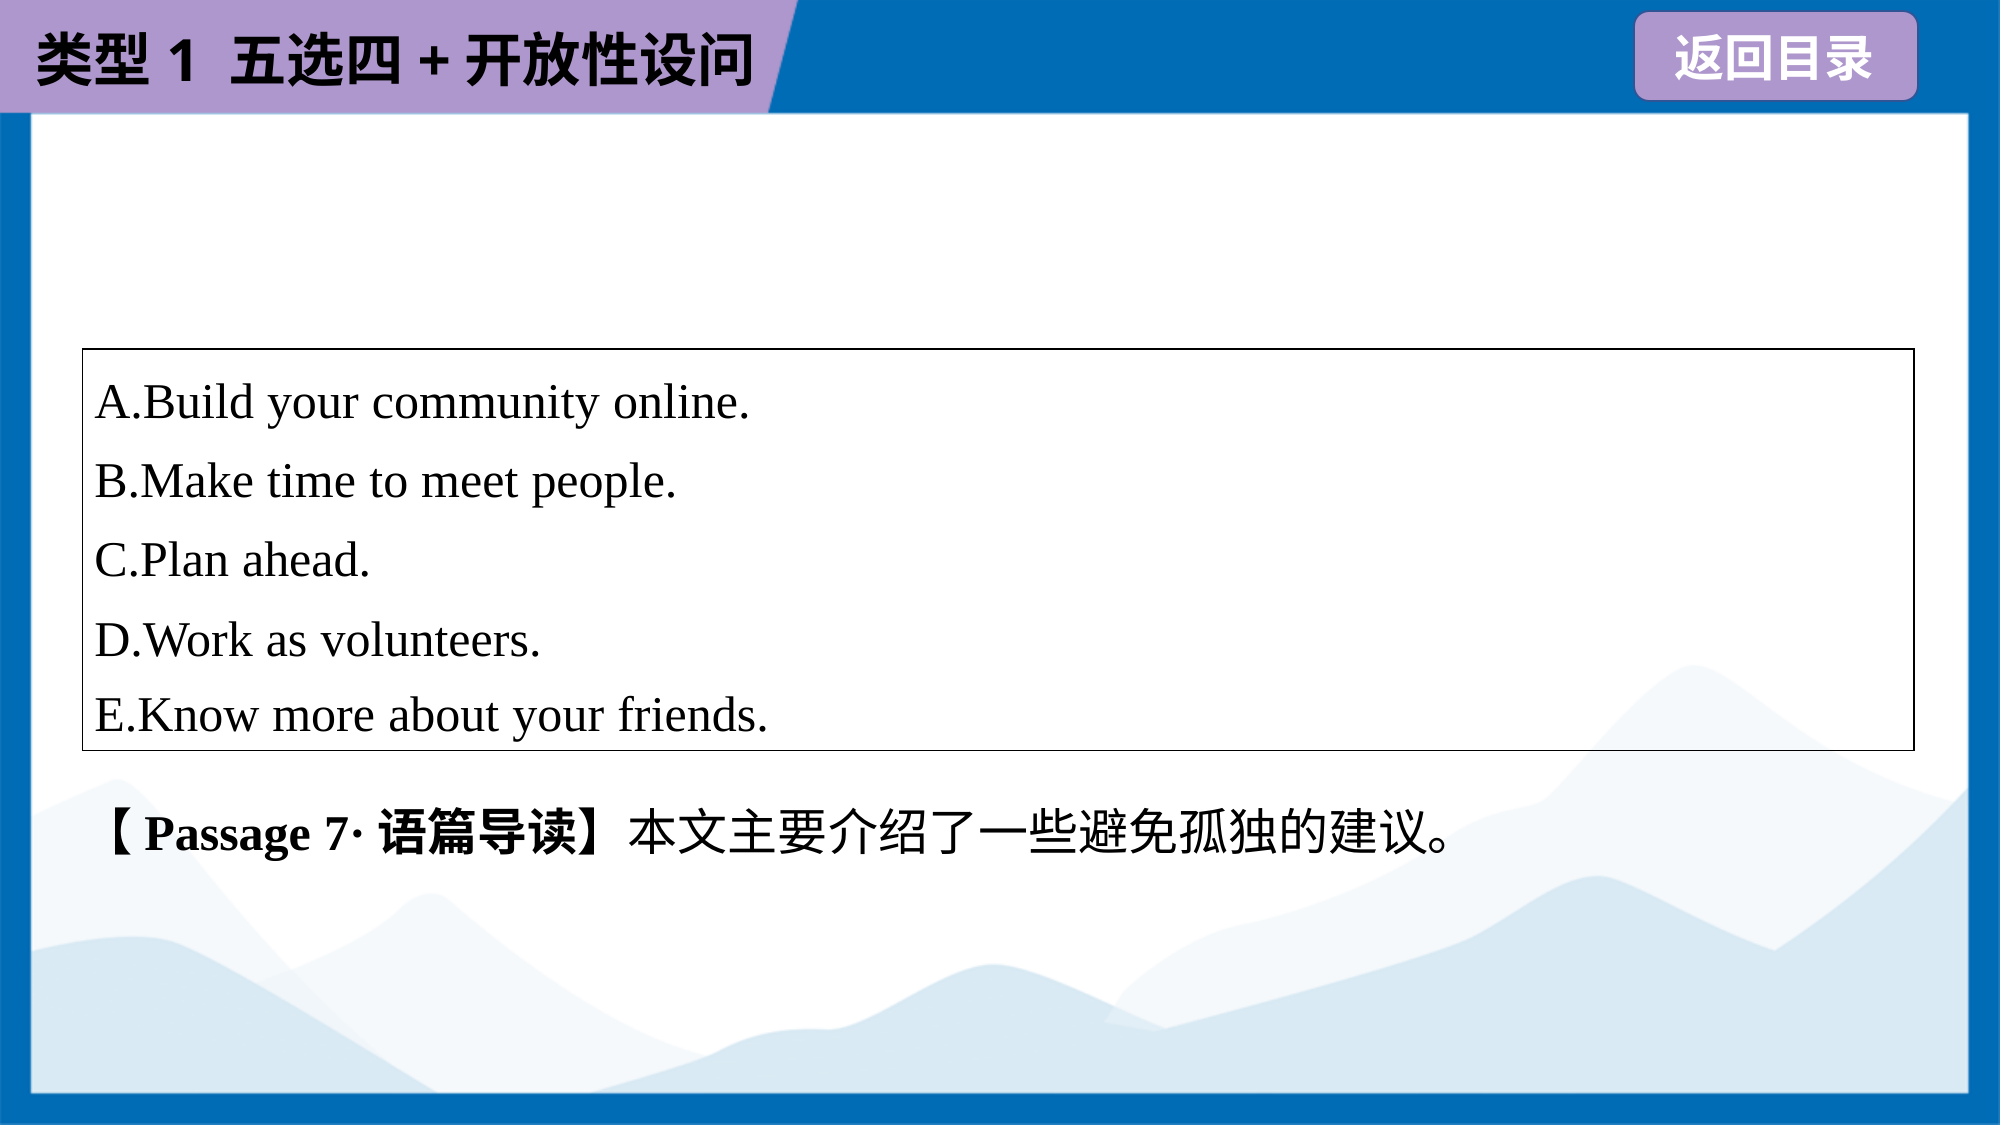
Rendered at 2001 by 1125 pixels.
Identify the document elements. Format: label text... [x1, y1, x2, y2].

table_header A.Build your community online. B.Make time to meet people. C.Plan ahead. D.Work as volunteers. E.Know more about your friends. [83, 350, 1913, 750]
picture [0, 0, 2000, 1125]
text_box 【Passage 7·语篇导读】本文主要介绍了一些避免孤独的建议。 [82, 772, 1917, 851]
